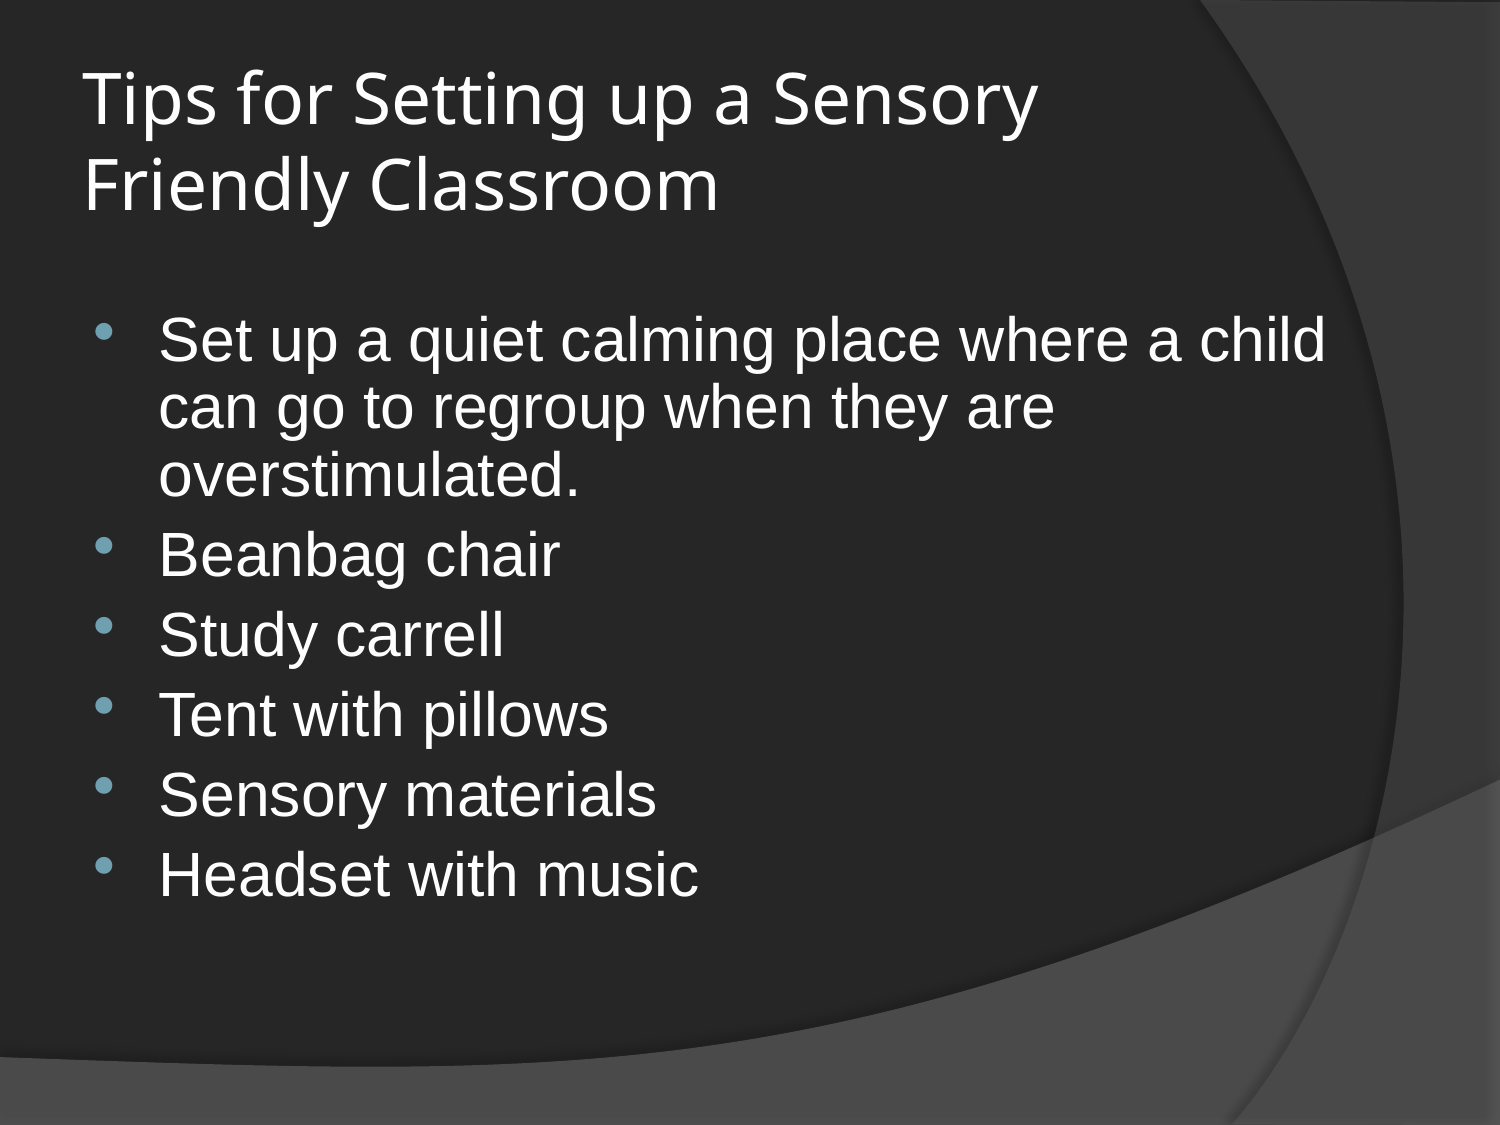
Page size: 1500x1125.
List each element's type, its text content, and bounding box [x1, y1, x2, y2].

list Set up a quiet calming place where a child can go to regroup when they are overstimulated. Beanbag chair Study carrell Tent with pillows Sensory materials Headset with music [75, 299, 1425, 1044]
title Tips for Setting up a Sensory Friendly Classroom [75, 45, 1300, 233]
